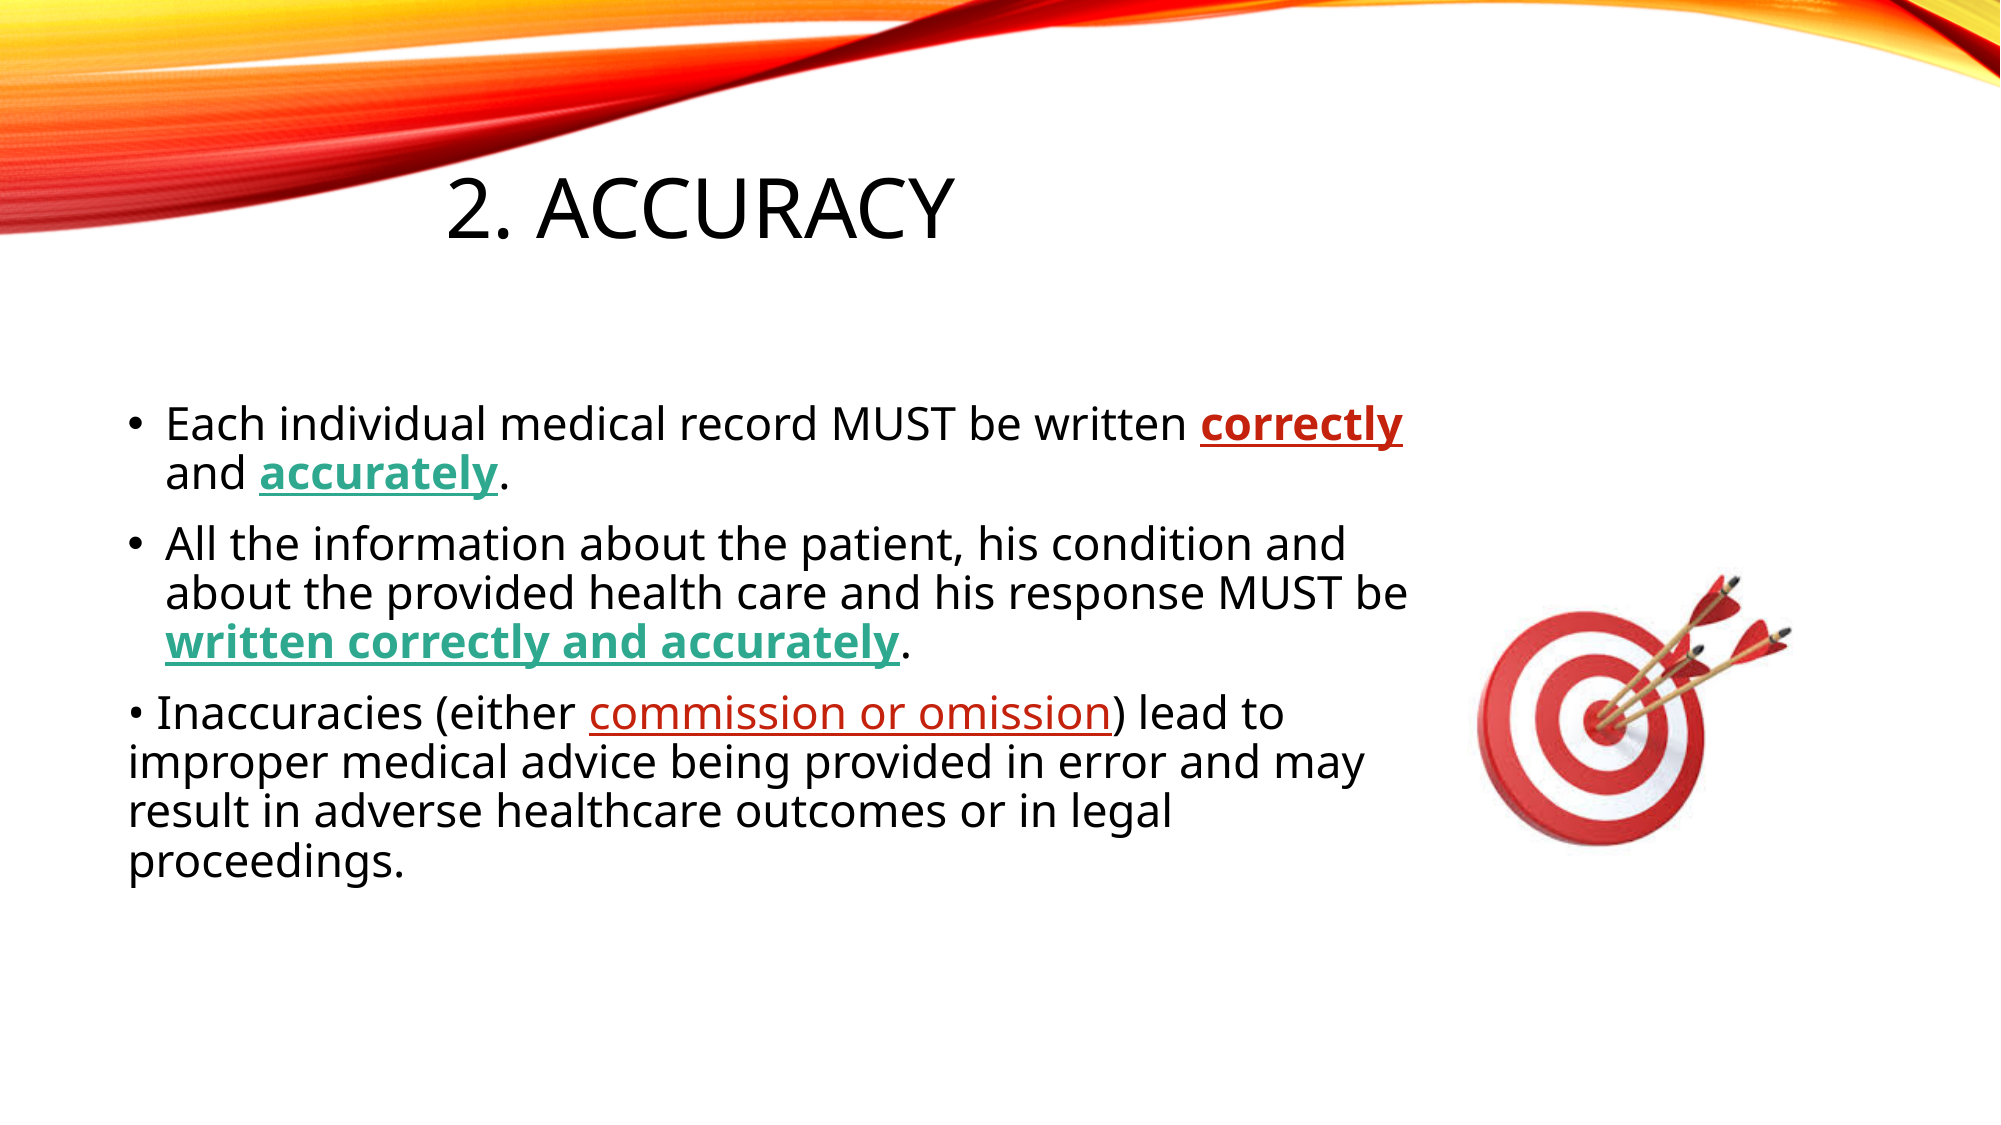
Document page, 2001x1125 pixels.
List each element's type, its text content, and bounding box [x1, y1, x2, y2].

title 2. Accuracy [430, 105, 1843, 318]
picture [0, 0, 2000, 237]
list Each individual medical record MUST be written correctly and accurately. All the information about the patient, his condition and about the provided health care and his response MUST be written correctly and accurately. • Inaccuracies (either commission or omission) lead to improper medical advice being provided in error and may result in adverse healthcare outcomes or in legal proceedings. [112, 393, 1444, 1021]
picture [1442, 554, 1849, 859]
